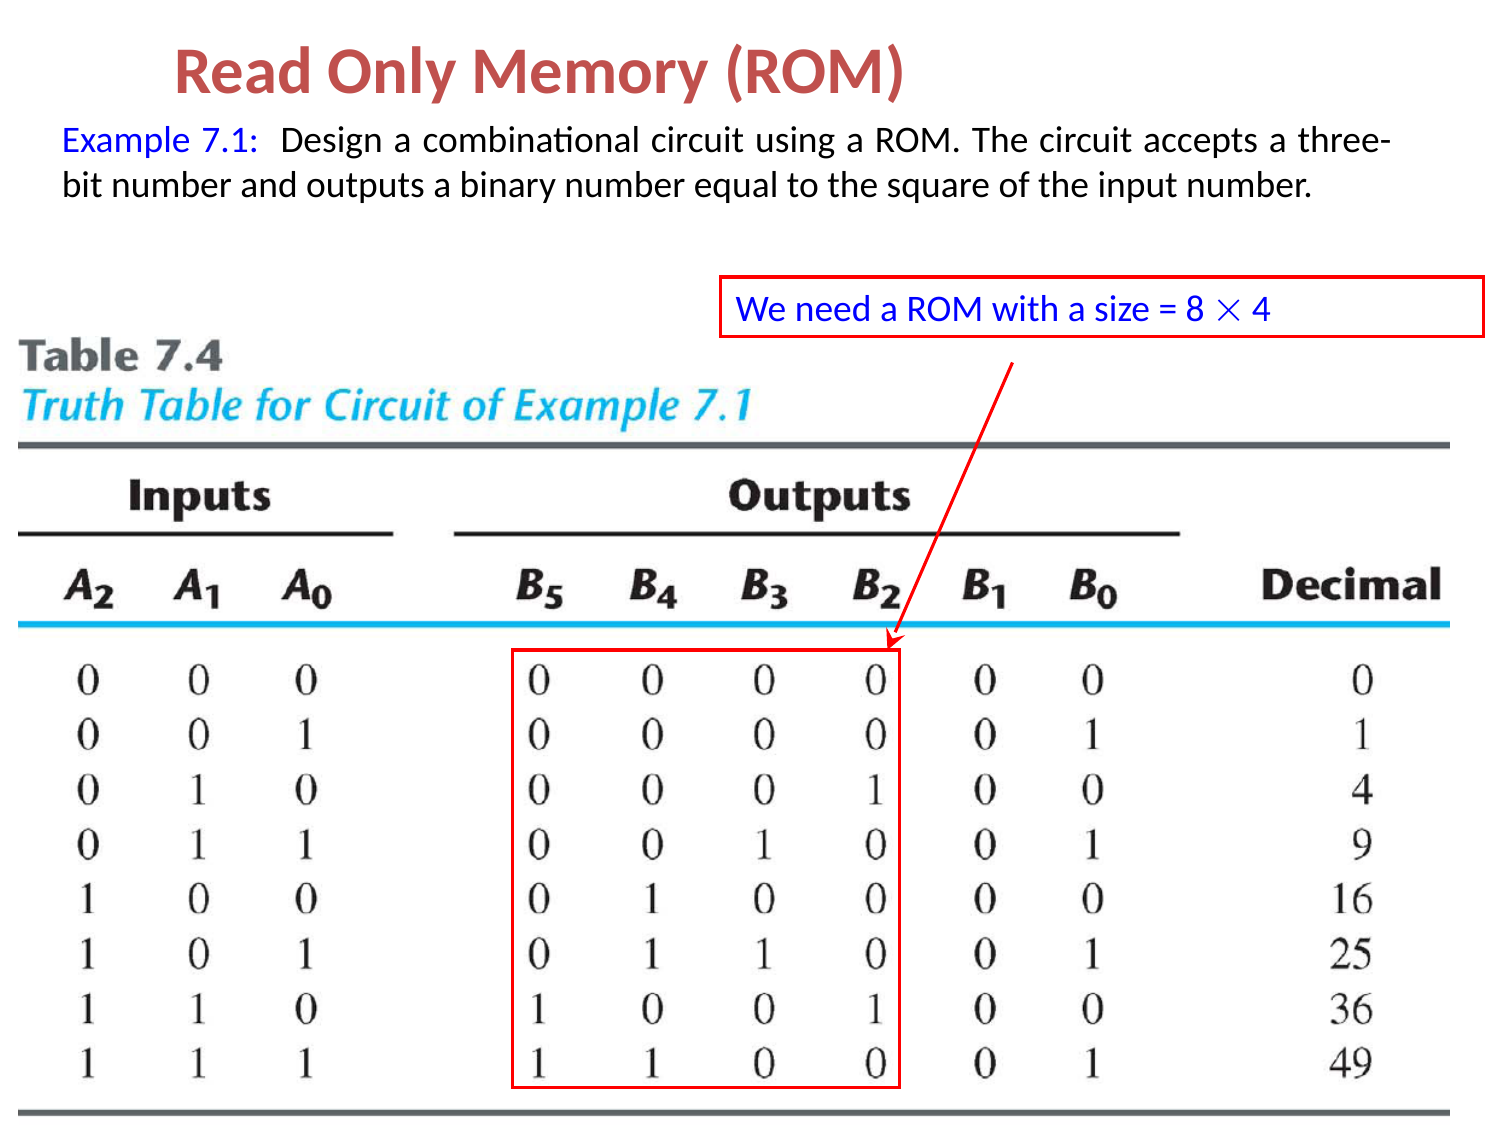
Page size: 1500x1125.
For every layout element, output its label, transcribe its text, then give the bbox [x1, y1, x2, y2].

text_box We need a ROM with a size = 8  4 [720, 277, 1484, 337]
picture [18, 336, 1451, 1125]
text_box Example 7.1: Design a combinational circuit using a ROM. The circuit accepts a three-bit number and outputs a binary number equal to the square of the input number. [47, 107, 1408, 213]
text_box Read Only Memory (ROM) [159, 31, 1459, 109]
